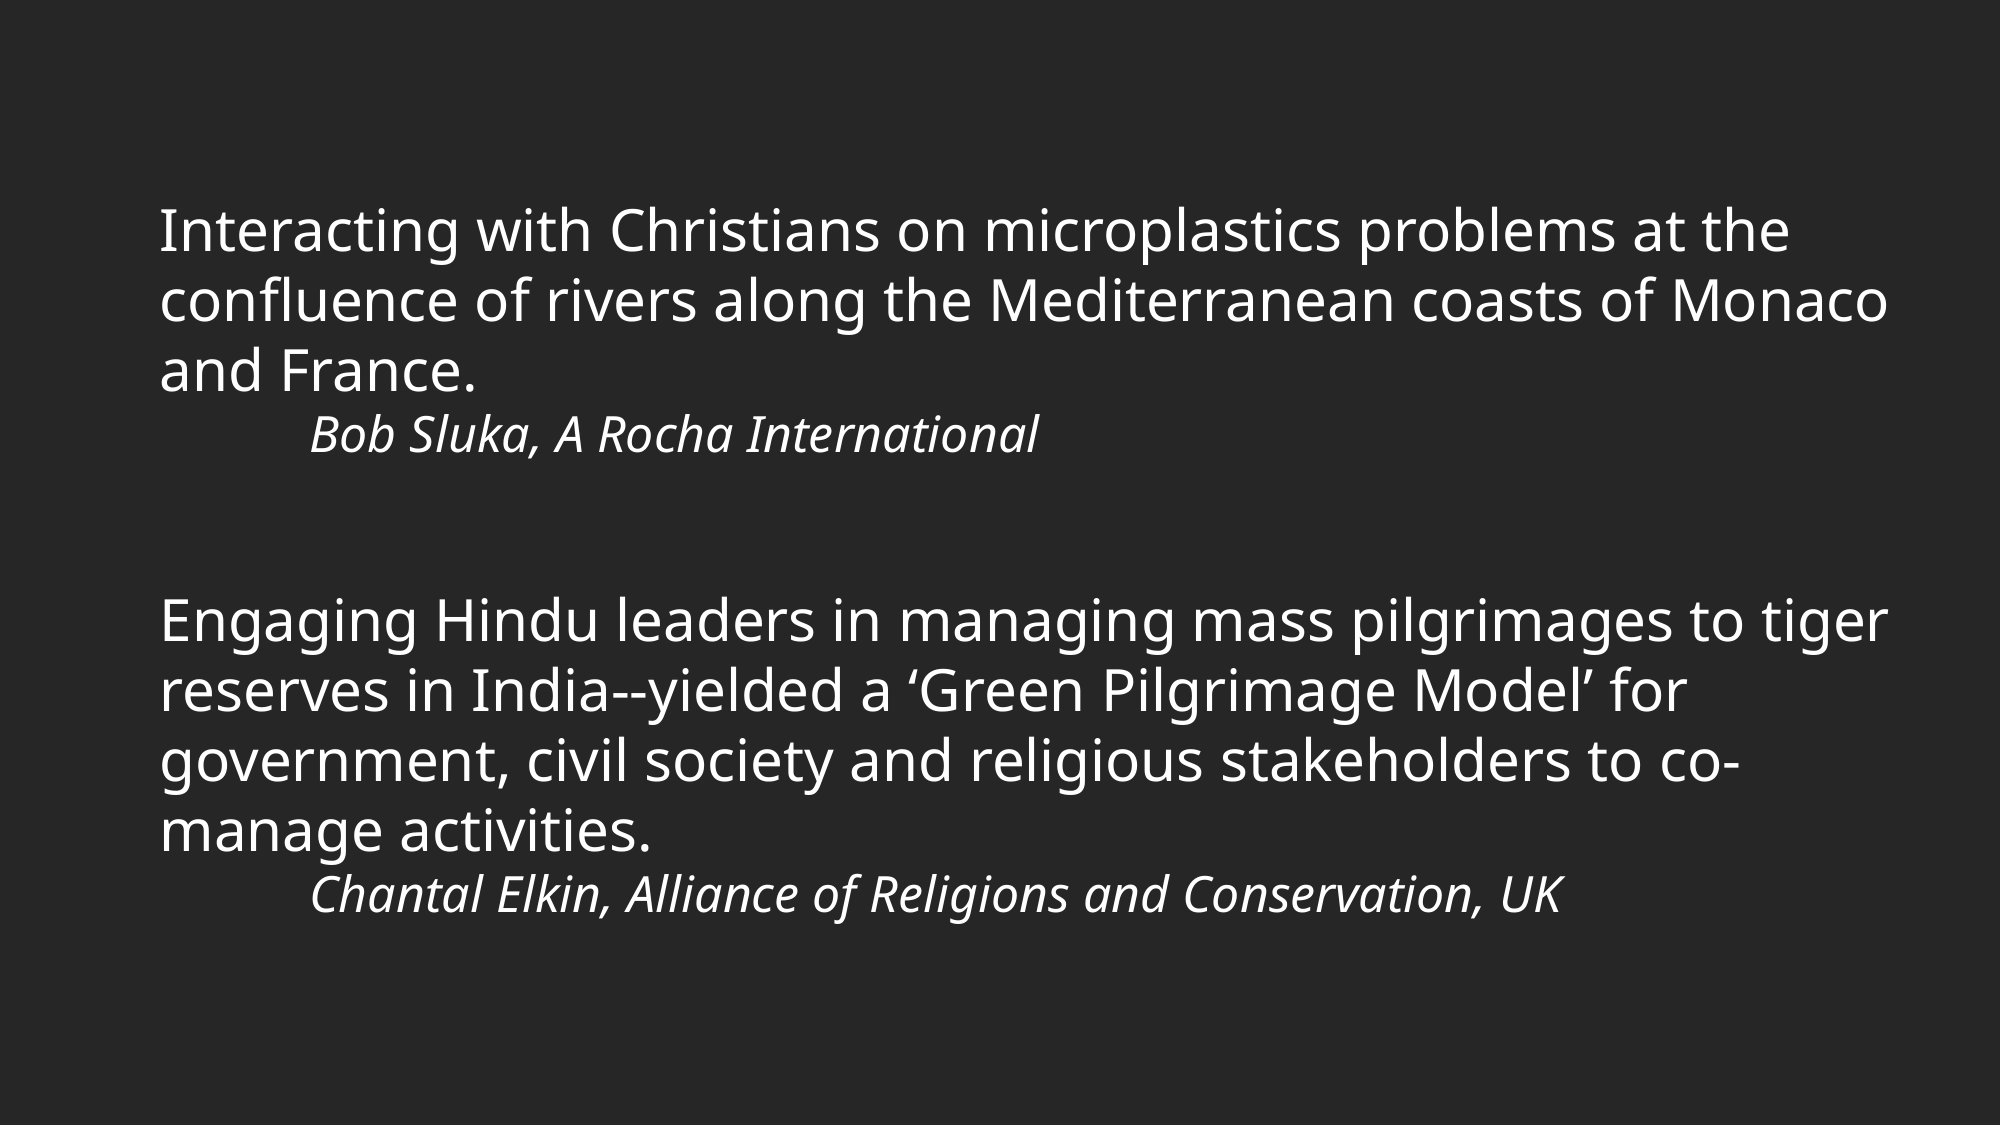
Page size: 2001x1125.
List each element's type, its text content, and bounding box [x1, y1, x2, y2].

title Interacting with Christians on microplastics problems at the confluence of rivers along the Mediterranean coasts of Monaco and France. Bob Sluka, A Rocha International Engaging Hindu leaders in managing mass pilgrimages to tiger reserves in India--yielded a ‘Green Pilgrimage Model’ for government, civil society and religious stakeholders to co-manage activities. Chantal Elkin, Alliance of Religions and Conservation, UK [144, 185, 1917, 991]
